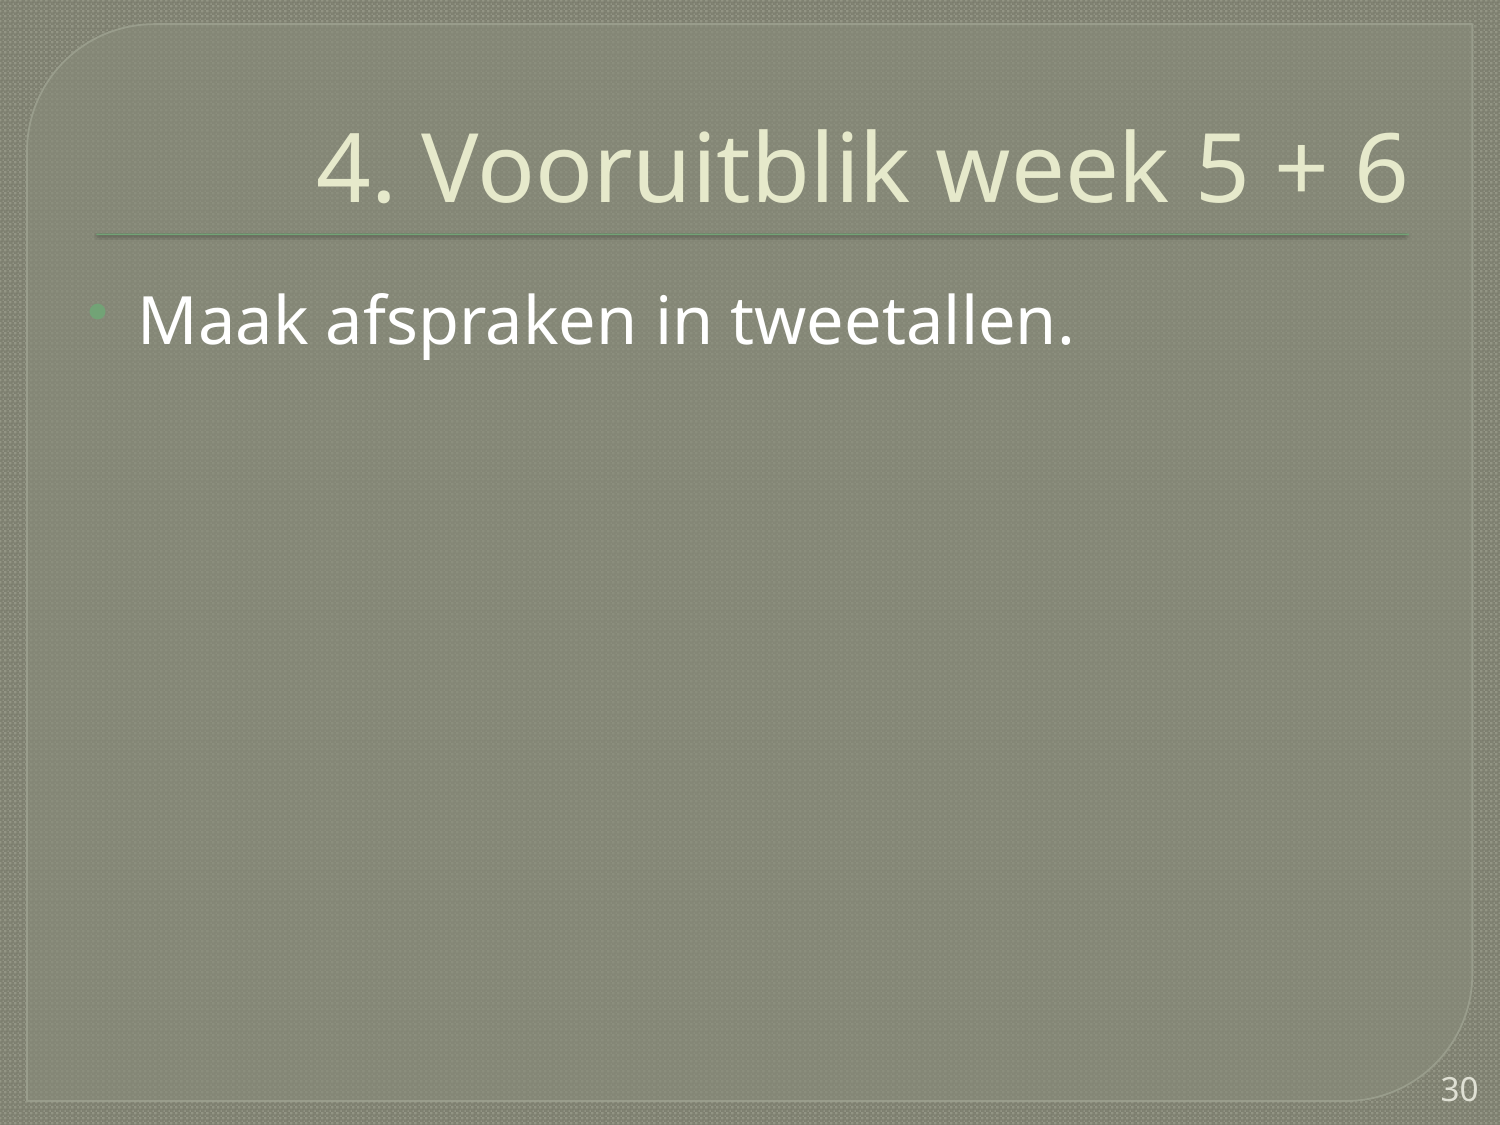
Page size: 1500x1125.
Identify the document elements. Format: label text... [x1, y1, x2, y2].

slide_number 30 [1417, 1068, 1494, 1114]
list Maak afspraken in tweetallen. [75, 270, 1425, 1013]
title 4. Vooruitblik week 5 + 6 [75, 41, 1425, 230]
